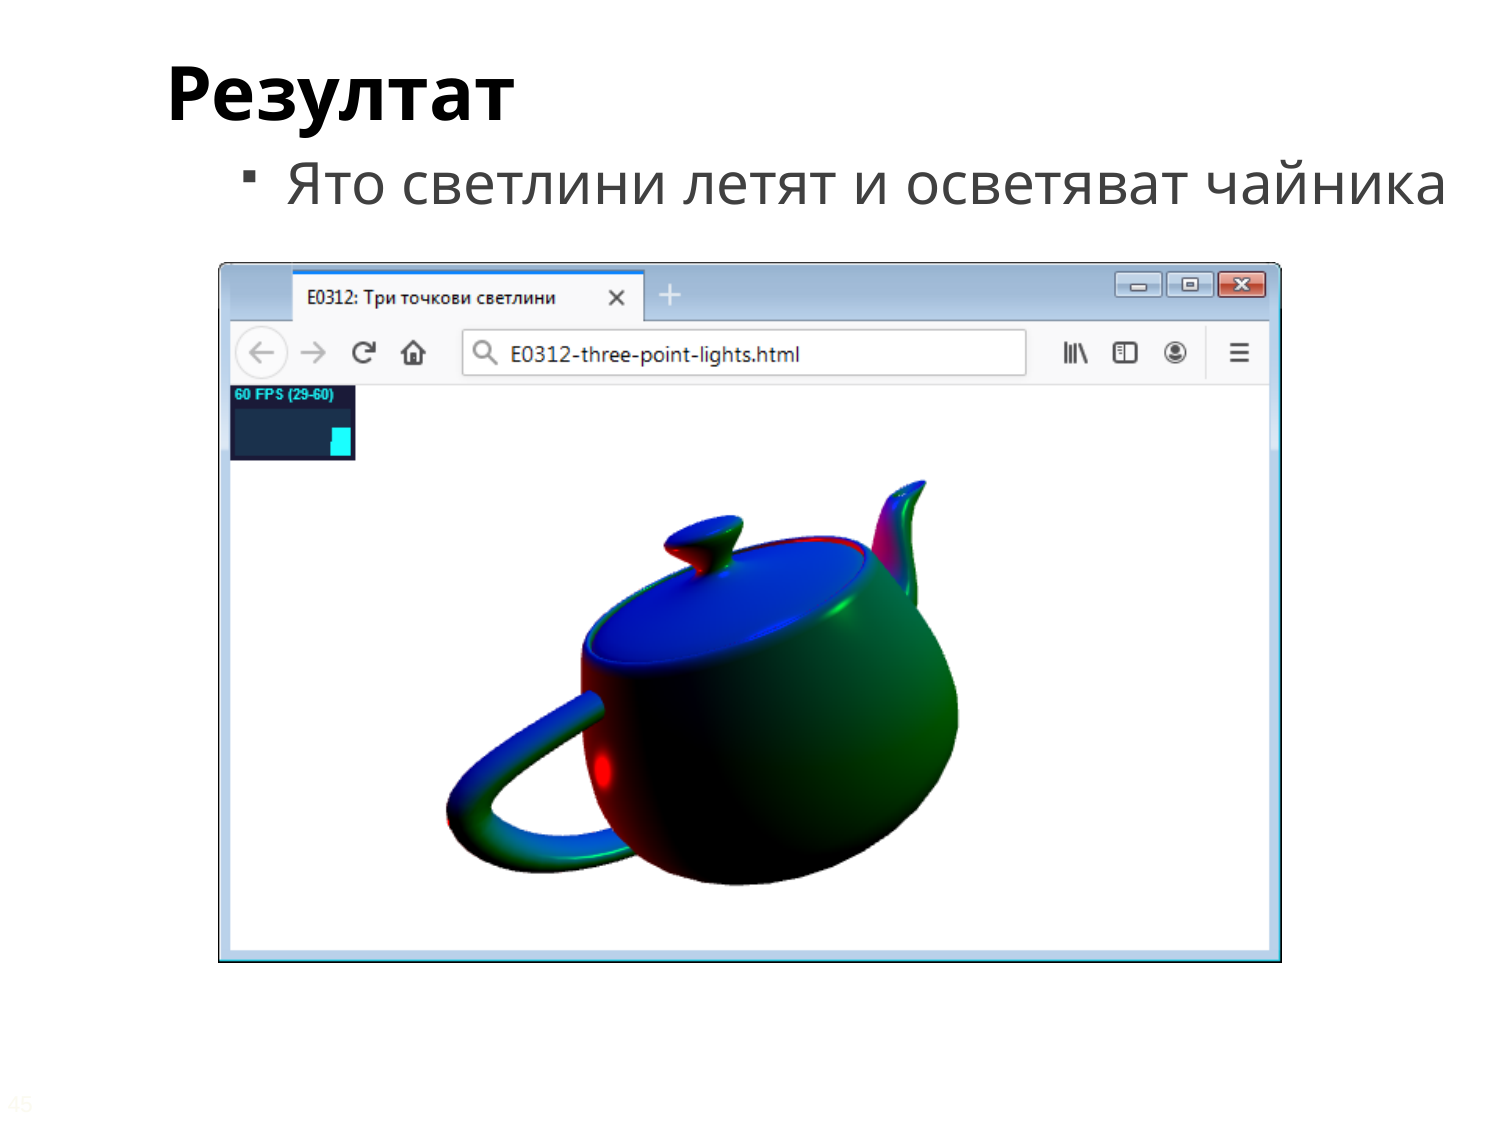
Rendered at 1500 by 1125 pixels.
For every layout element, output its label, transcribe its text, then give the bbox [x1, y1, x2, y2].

picture [218, 262, 1282, 963]
list Резултат Ято светлини летят и осветяват чайника [150, 37, 1488, 1113]
